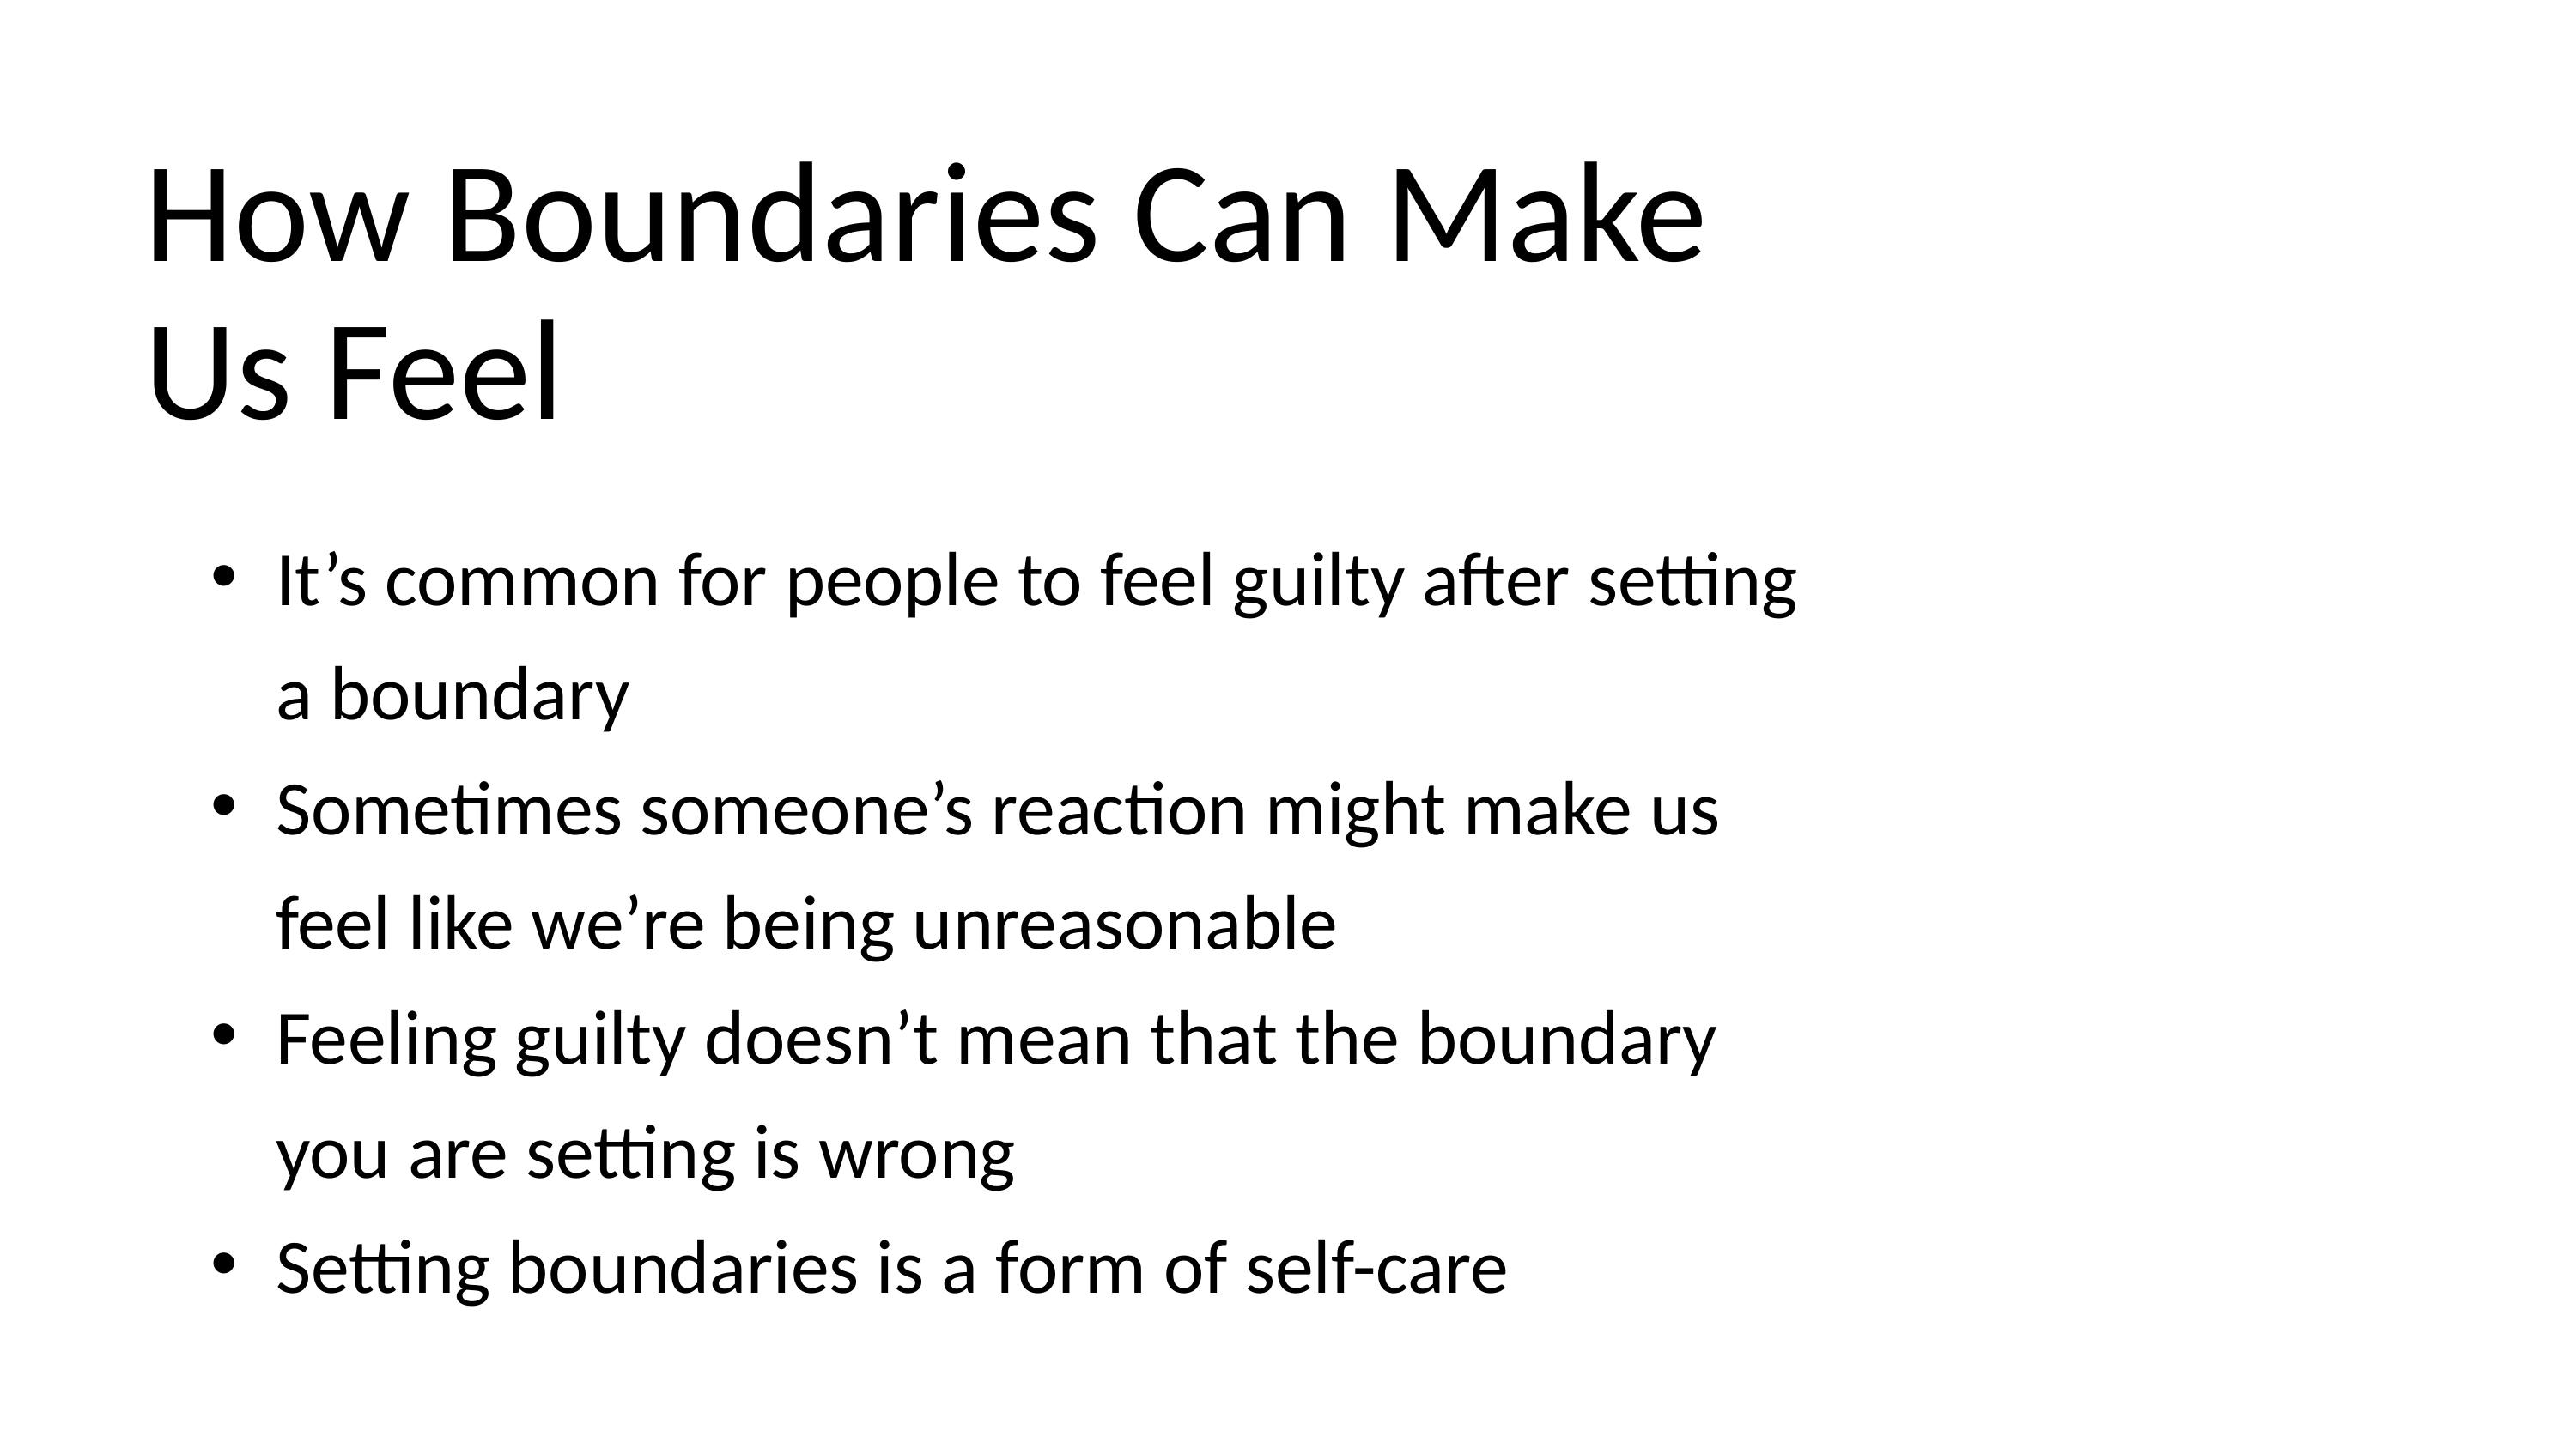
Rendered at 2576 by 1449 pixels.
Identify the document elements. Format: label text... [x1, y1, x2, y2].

text_box It’s common for people to feel guilty after setting a boundary Sometimes someone’s reaction might make us feel like we’re being unreasonable Feeling guilty doesn’t mean that the boundary you are setting is wrong Setting boundaries is a form of self-care [144, 506, 1816, 1309]
text_box How Boundaries Can Make Us Feel [144, 132, 1816, 448]
